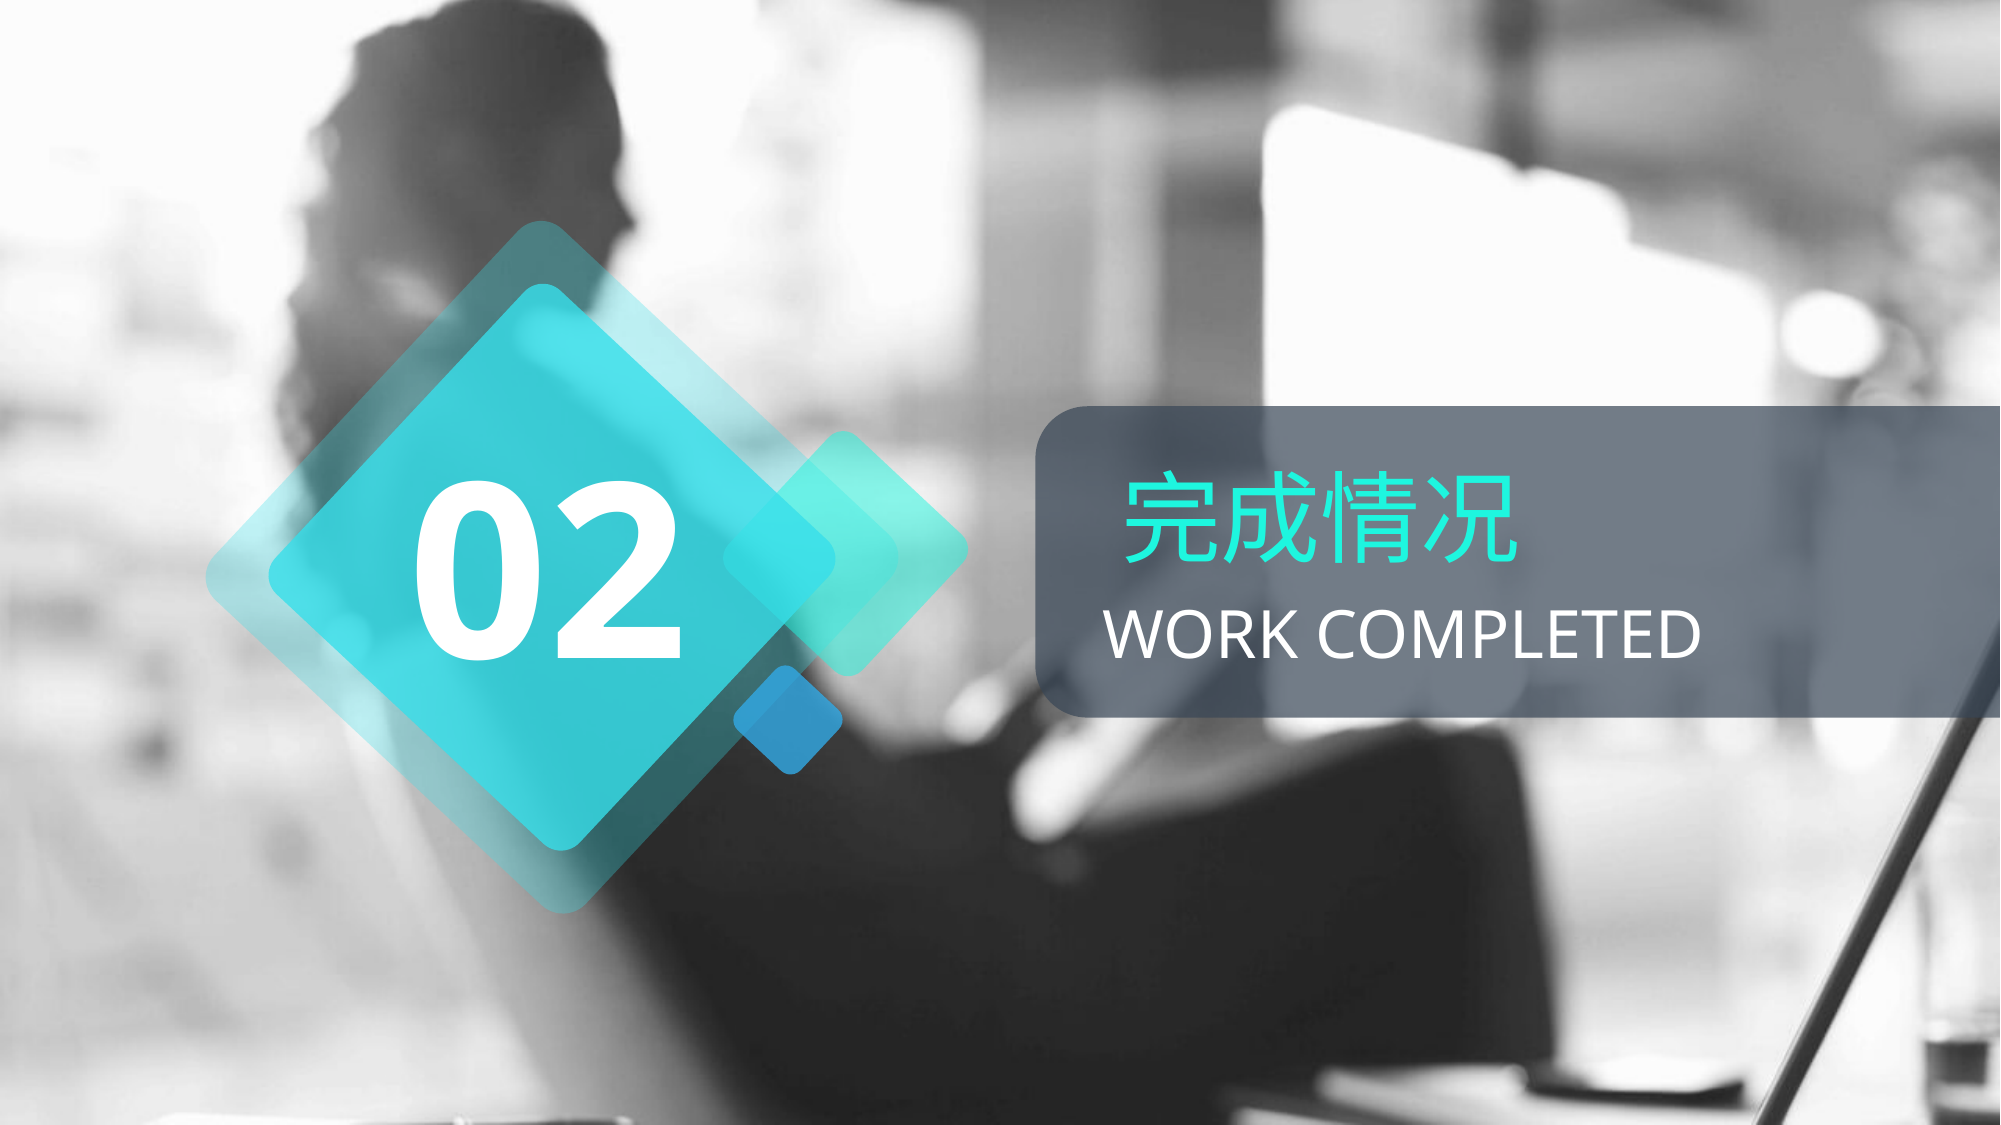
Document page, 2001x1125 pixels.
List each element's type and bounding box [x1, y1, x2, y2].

text_box [1035, 405, 2000, 718]
picture [0, 0, 2000, 1125]
